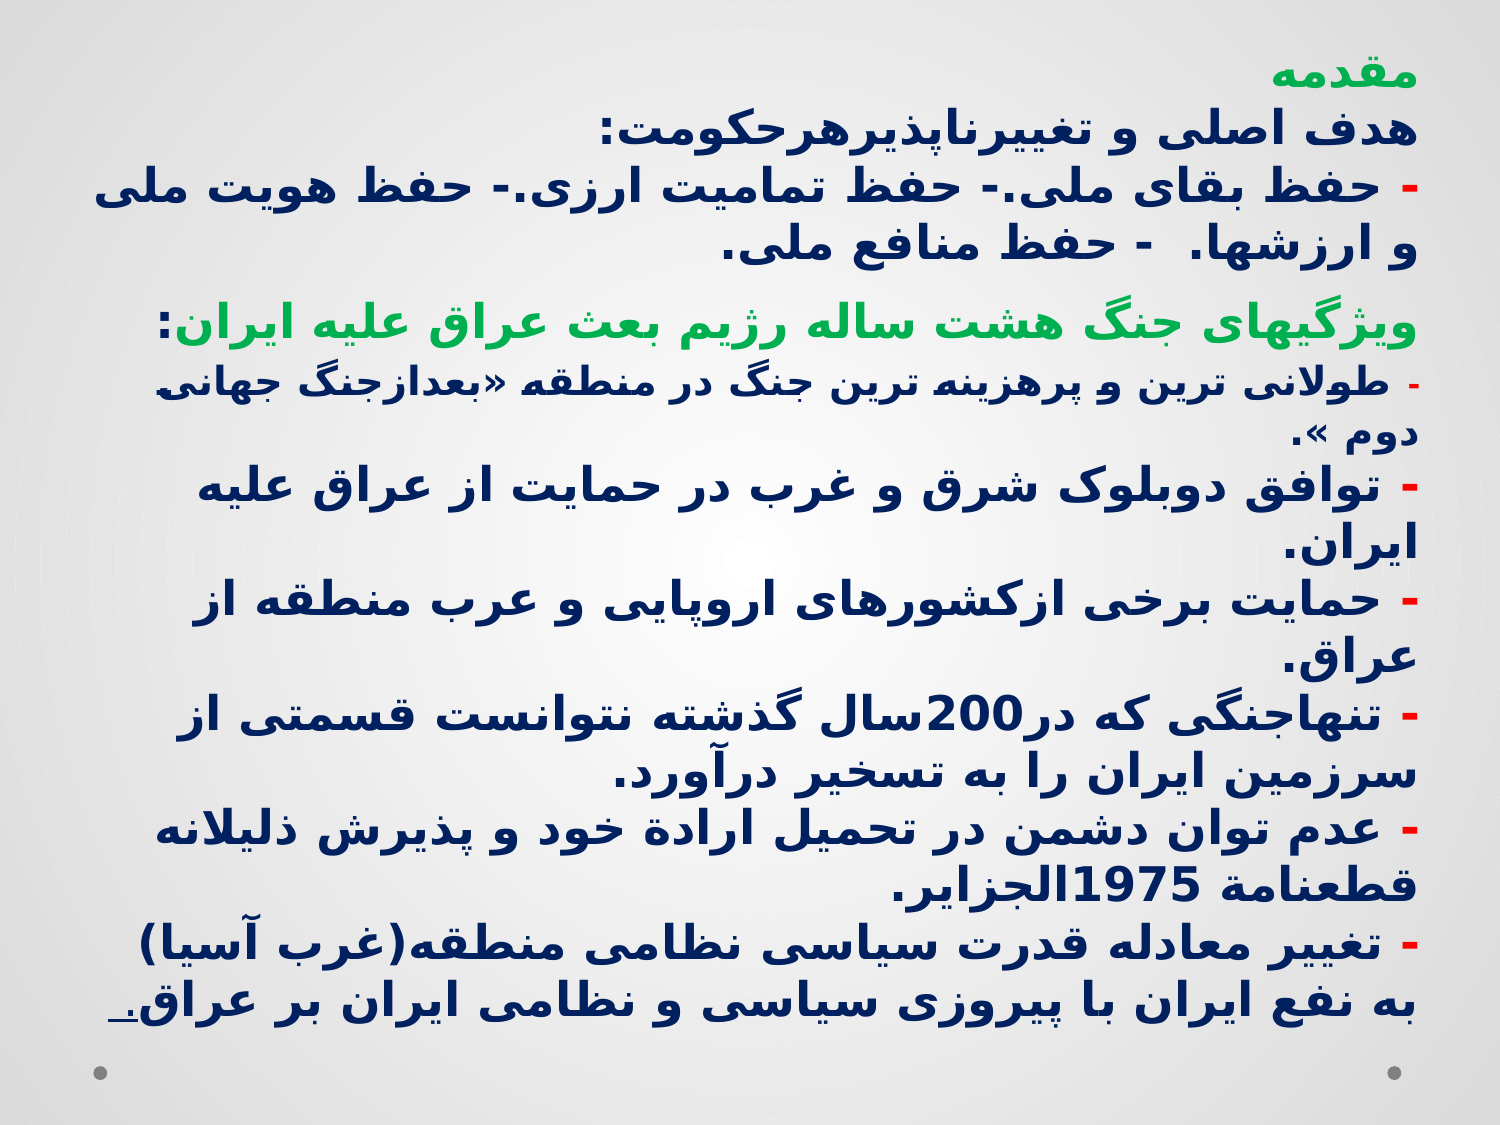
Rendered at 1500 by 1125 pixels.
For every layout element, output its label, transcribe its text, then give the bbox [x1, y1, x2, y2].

title مقدمه هدف اصلی و تغییرناپذیرهرحکومت: - حفظ بقای ملی.- حفظ تمامیت ارزی.- حفظ هویت ملی و ارزشها. - حفظ منافع ملی. ویژگیهای جنگ هشت ساله رژیم بعث عراق علیه ایران: - طولانی ترین و پرهزینه ترین جنگ در منطقه «بعدازجنگ جهانی دوم ». - توافق دوبلوک شرق و غرب در حمایت از عراق علیه ایران. - حمایت برخی ازکشورهای اروپایی و عرب منطقه از عراق. - تنهاجنگی که در200سال گذشته نتوانست قسمتی از سرزمین ایران را به تسخیر درآورد. - عدم توان دشمن در تحمیل ارادة خود و پذیرش ذلیلانه قطعنامة 1975الجزایر. - تغییر معادله قدرت سیاسی نظامی منطقه(غرب آسیا) به نفع ایران با پیروزی سیاسی و نظامی ایران بر عراق. [76, 7, 1436, 1078]
